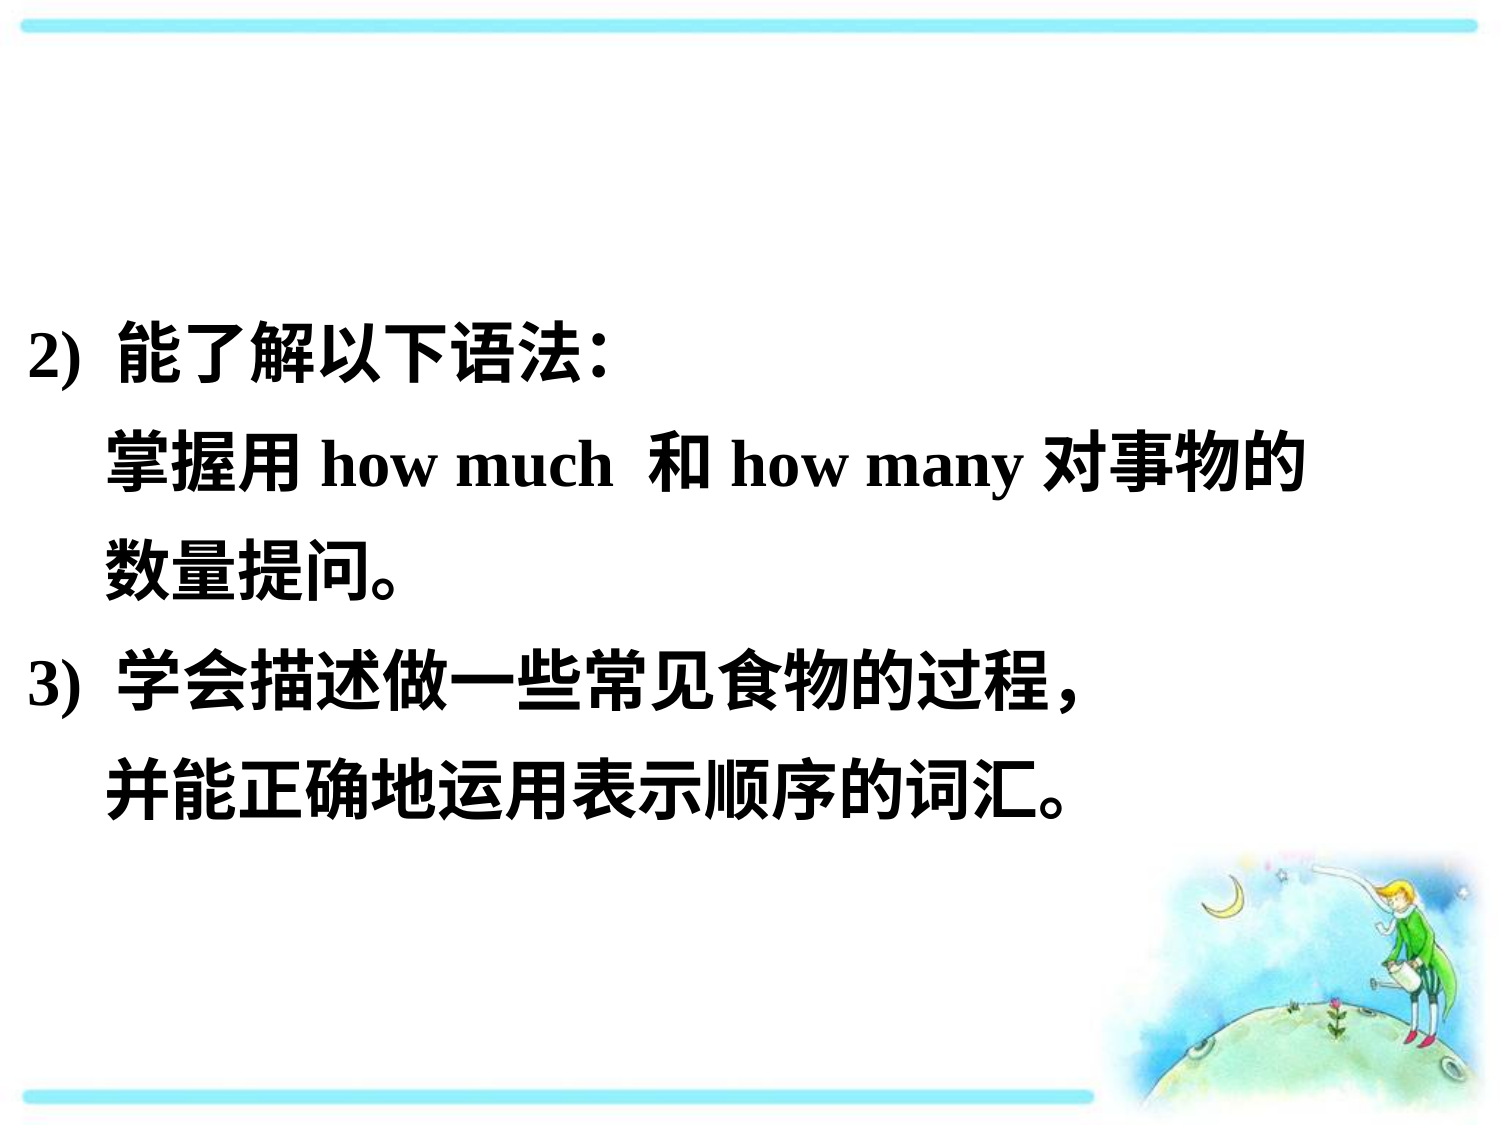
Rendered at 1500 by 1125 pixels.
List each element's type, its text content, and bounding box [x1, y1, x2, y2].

picture [0, 0, 1500, 1125]
text_box 2) 能了解以下语法： 掌握用how much 和how many对事物的 数量提问。 3) 学会描述做一些常见食物的过程， 并能正确地运用表示顺序的词汇。 [12, 287, 1475, 875]
